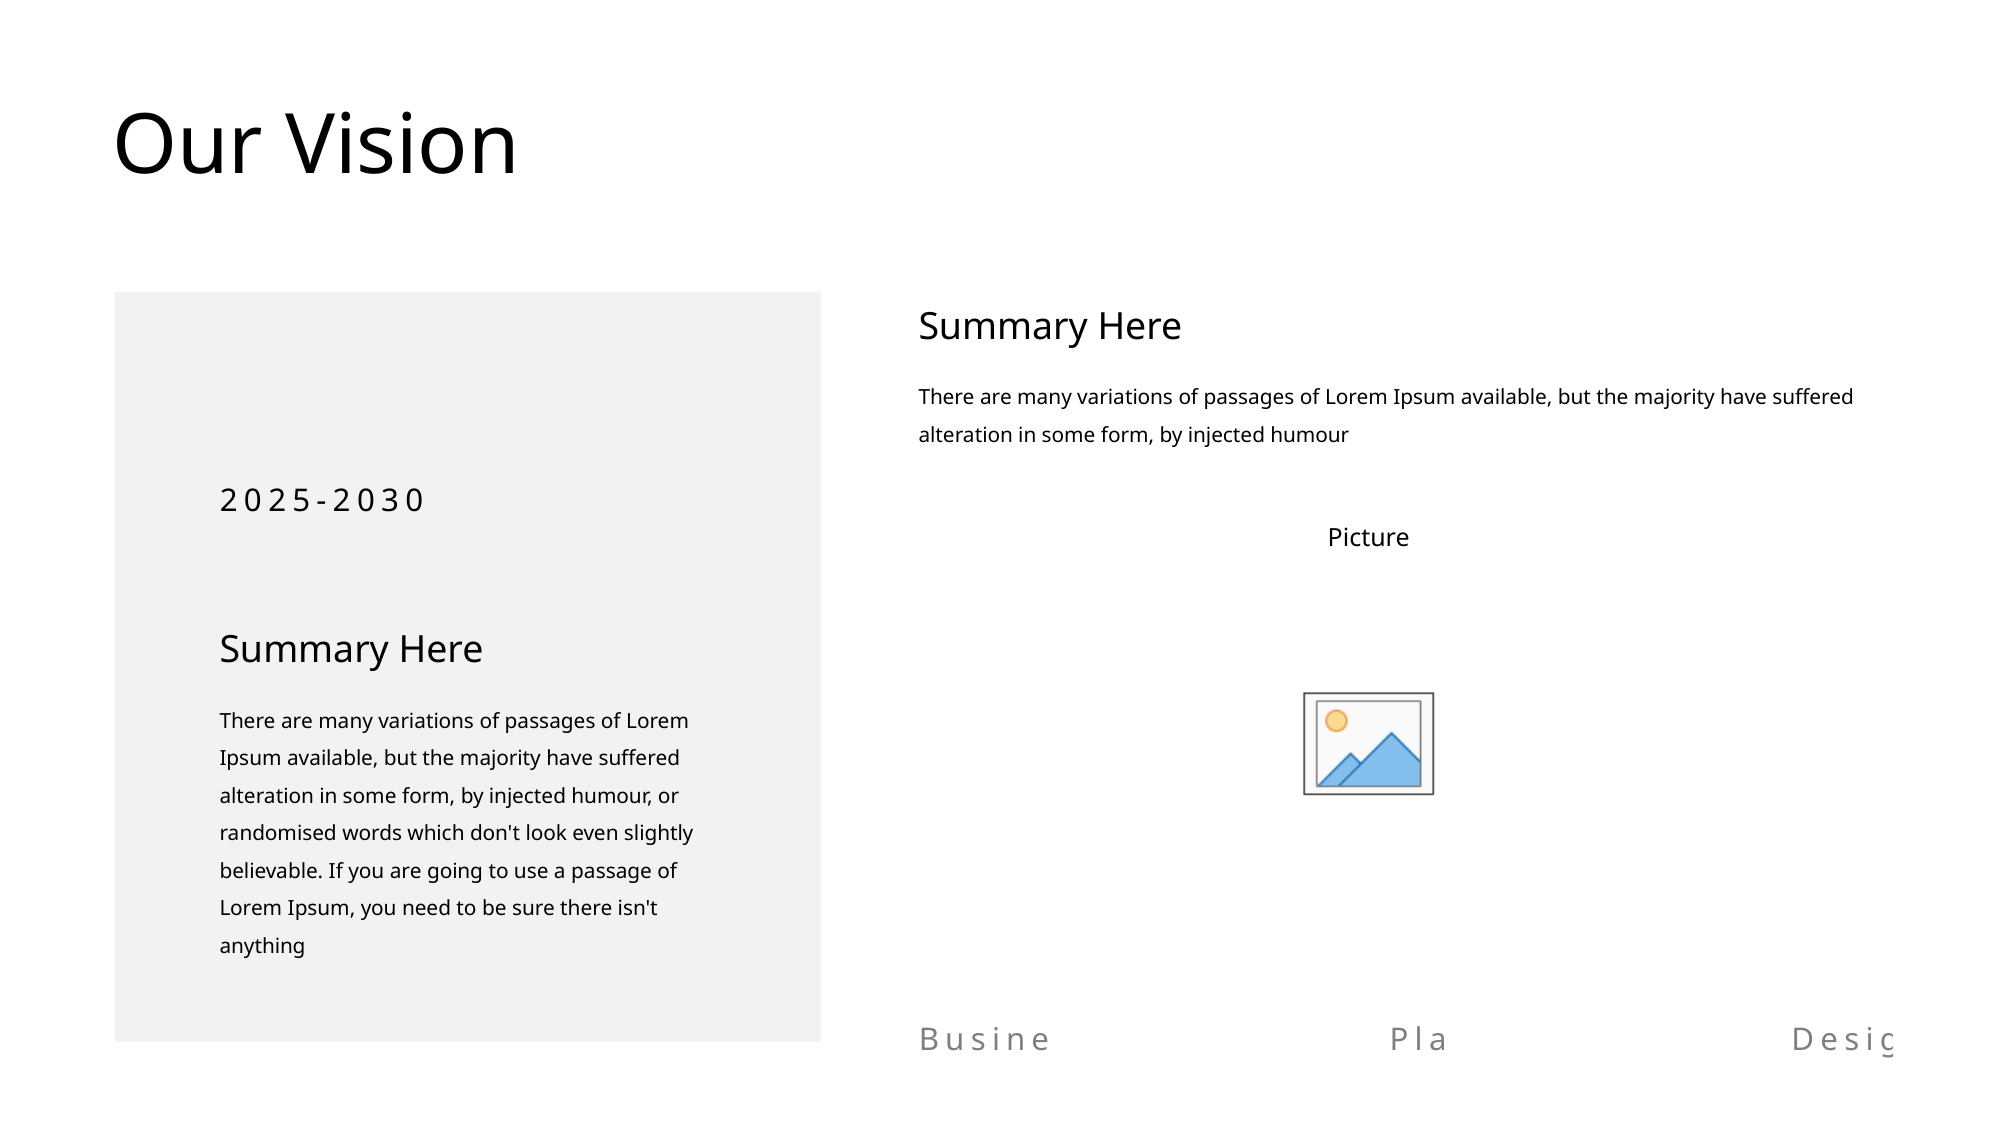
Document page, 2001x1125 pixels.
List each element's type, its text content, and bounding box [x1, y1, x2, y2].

text_box Business [903, 986, 1189, 1064]
text_box Summary Here [903, 294, 1257, 355]
text_box There are many variations of passages of Lorem Ipsum available, but the majority have suffered alteration in some form, by injected humour [903, 364, 1915, 454]
text_box Summary Here [204, 617, 558, 678]
text_box 2025-2030 [204, 447, 625, 526]
text_box Our Vision [97, 83, 1000, 199]
text_box There are many variations of passages of Lorem Ipsum available, but the majority have suffered alteration in some form, by injected humour, or randomised words which don't look even slightly believable. If you are going to use a passage of Lorem Ipsum, you need to be sure there isn't anything [204, 687, 731, 965]
text_box [114, 291, 822, 1043]
text_box Design [1673, 986, 1940, 1064]
text_box Plan [1297, 986, 1564, 1064]
picture [820, 514, 1917, 973]
